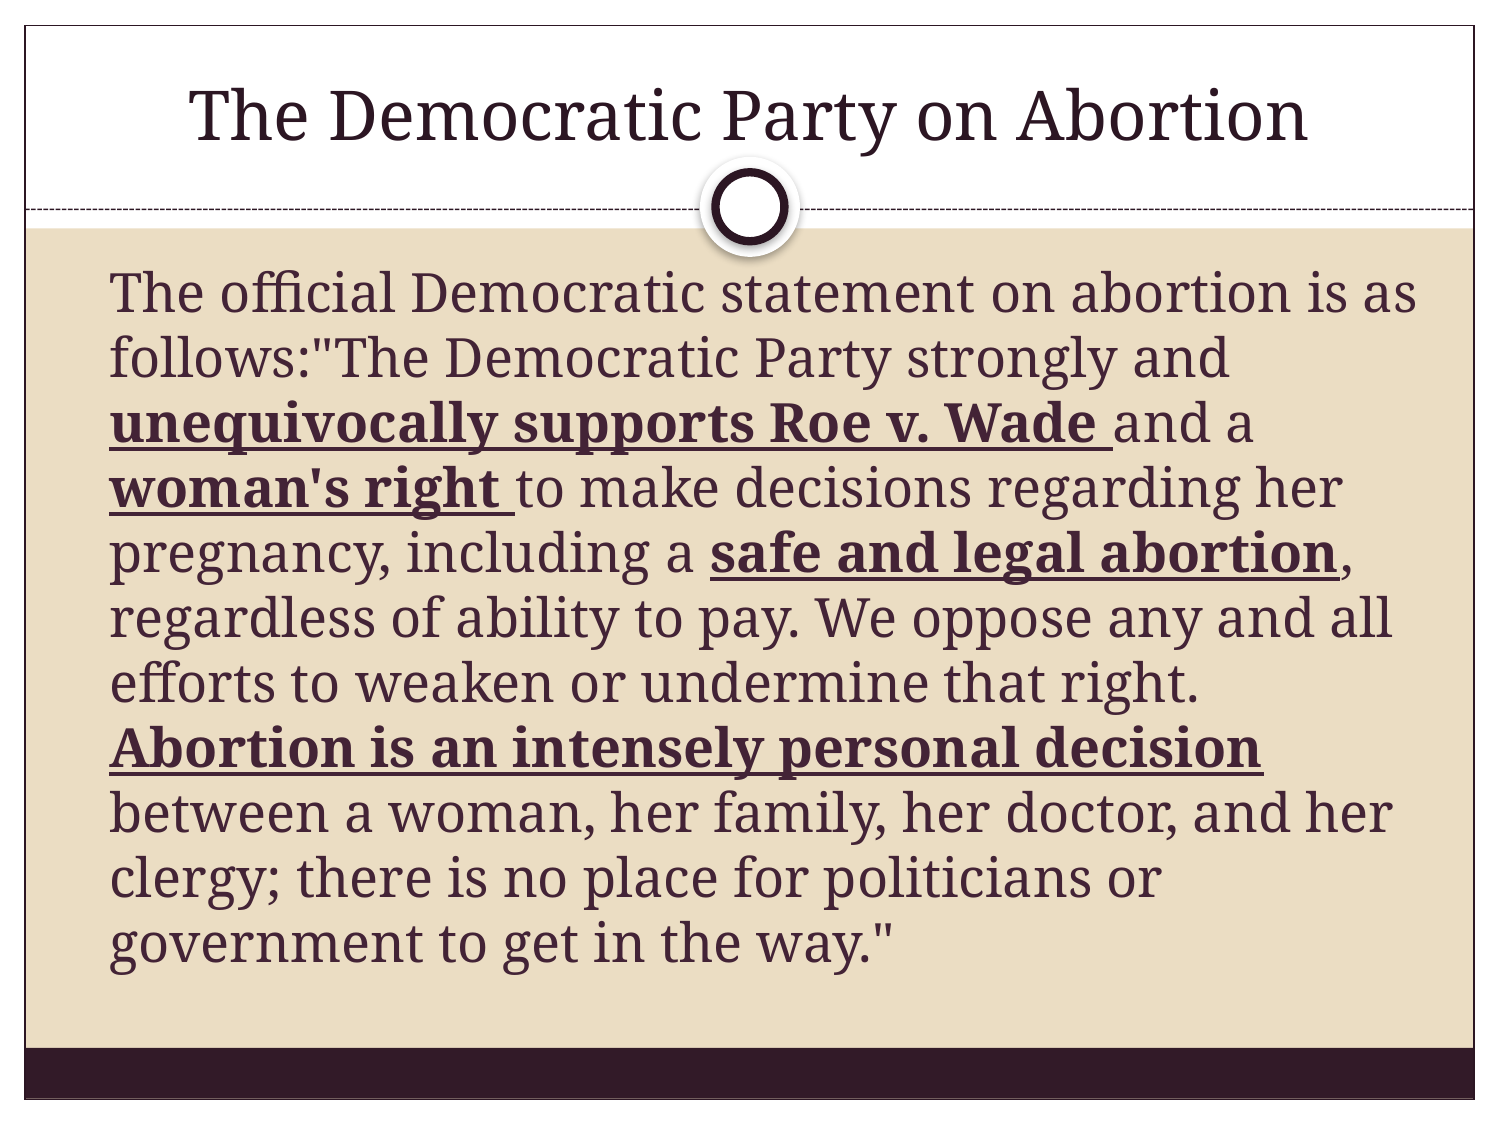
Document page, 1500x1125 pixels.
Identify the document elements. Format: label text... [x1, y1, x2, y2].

list The official Democratic statement on abortion is as follows:"The Democratic Party strongly and unequivocally supports Roe v. Wade and a woman's right to make decisions regarding her pregnancy, including a safe and legal abortion, regardless of ability to pay. We oppose any and all efforts to weaken or undermine that right. Abortion is an intensely personal decision between a woman, her family, her doctor, and her clergy; there is no place for politicians or government to get in the way." [49, 250, 1445, 1001]
title The Democratic Party on Abortion [49, 37, 1450, 162]
